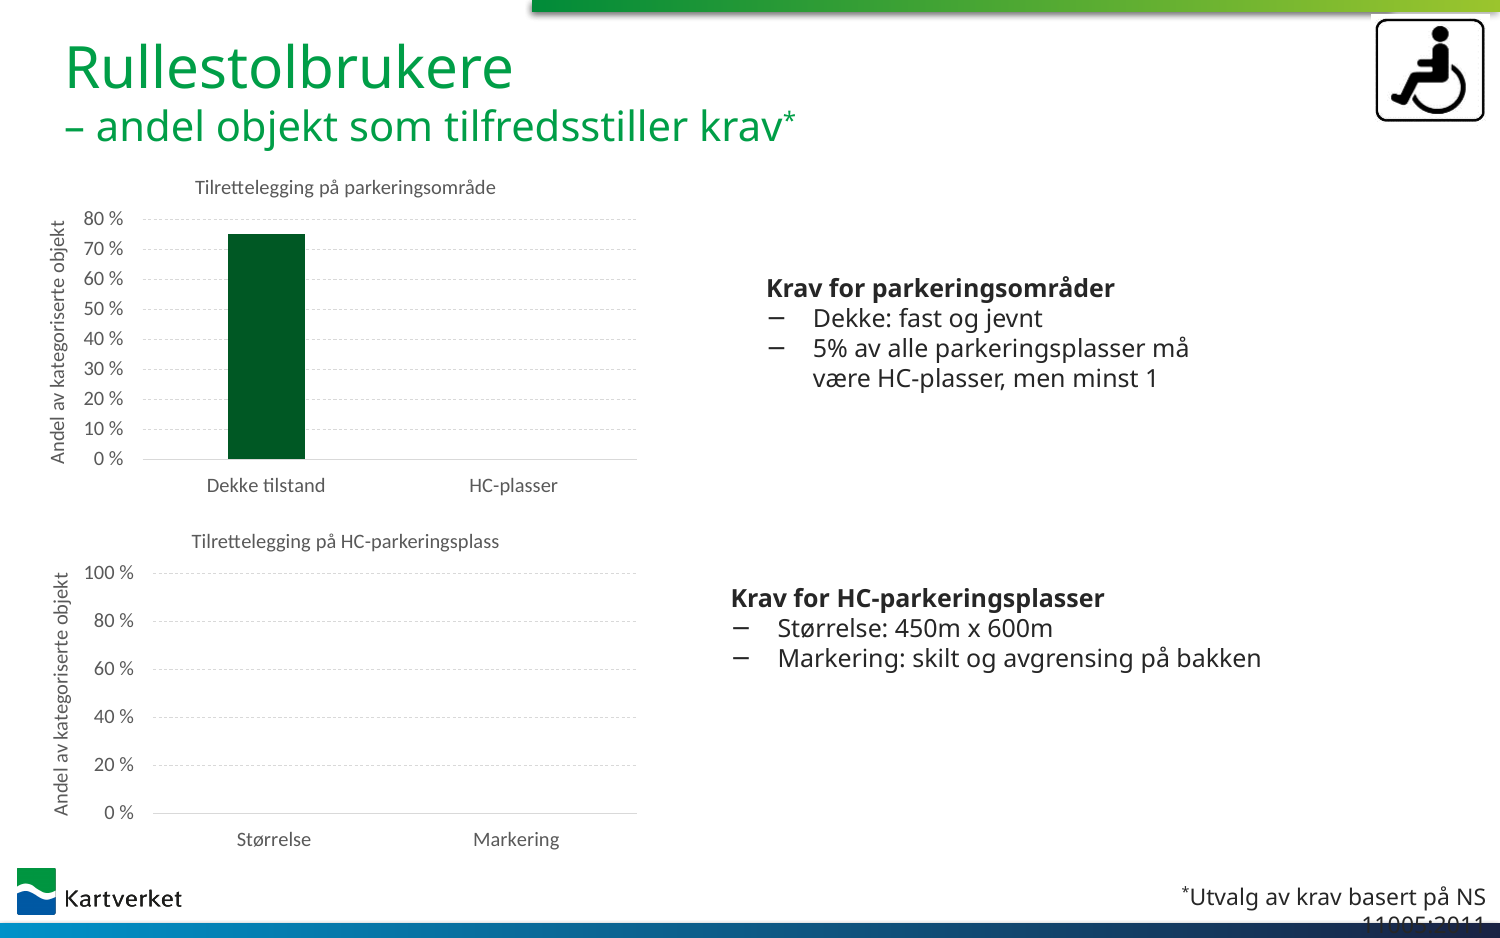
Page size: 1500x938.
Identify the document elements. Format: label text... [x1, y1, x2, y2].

text_box Krav for parkeringsområder Dekke: fast og jevnt 5% av alle parkeringsplasser må være HC-plasser, men minst 1 [751, 264, 1232, 400]
text_box Rullestolbrukere – andel objekt som tilfredsstiller krav* [49, 23, 1431, 158]
picture [41, 166, 650, 505]
text_box *Utvalg av krav basert på NS 11005:2011 [1068, 873, 1500, 938]
picture [41, 520, 650, 859]
text_box Krav for HC-parkeringsplasser Størrelse: 450m x 600m Markering: skilt og avgrensing på bakken [715, 574, 1278, 680]
picture [1371, 13, 1491, 127]
